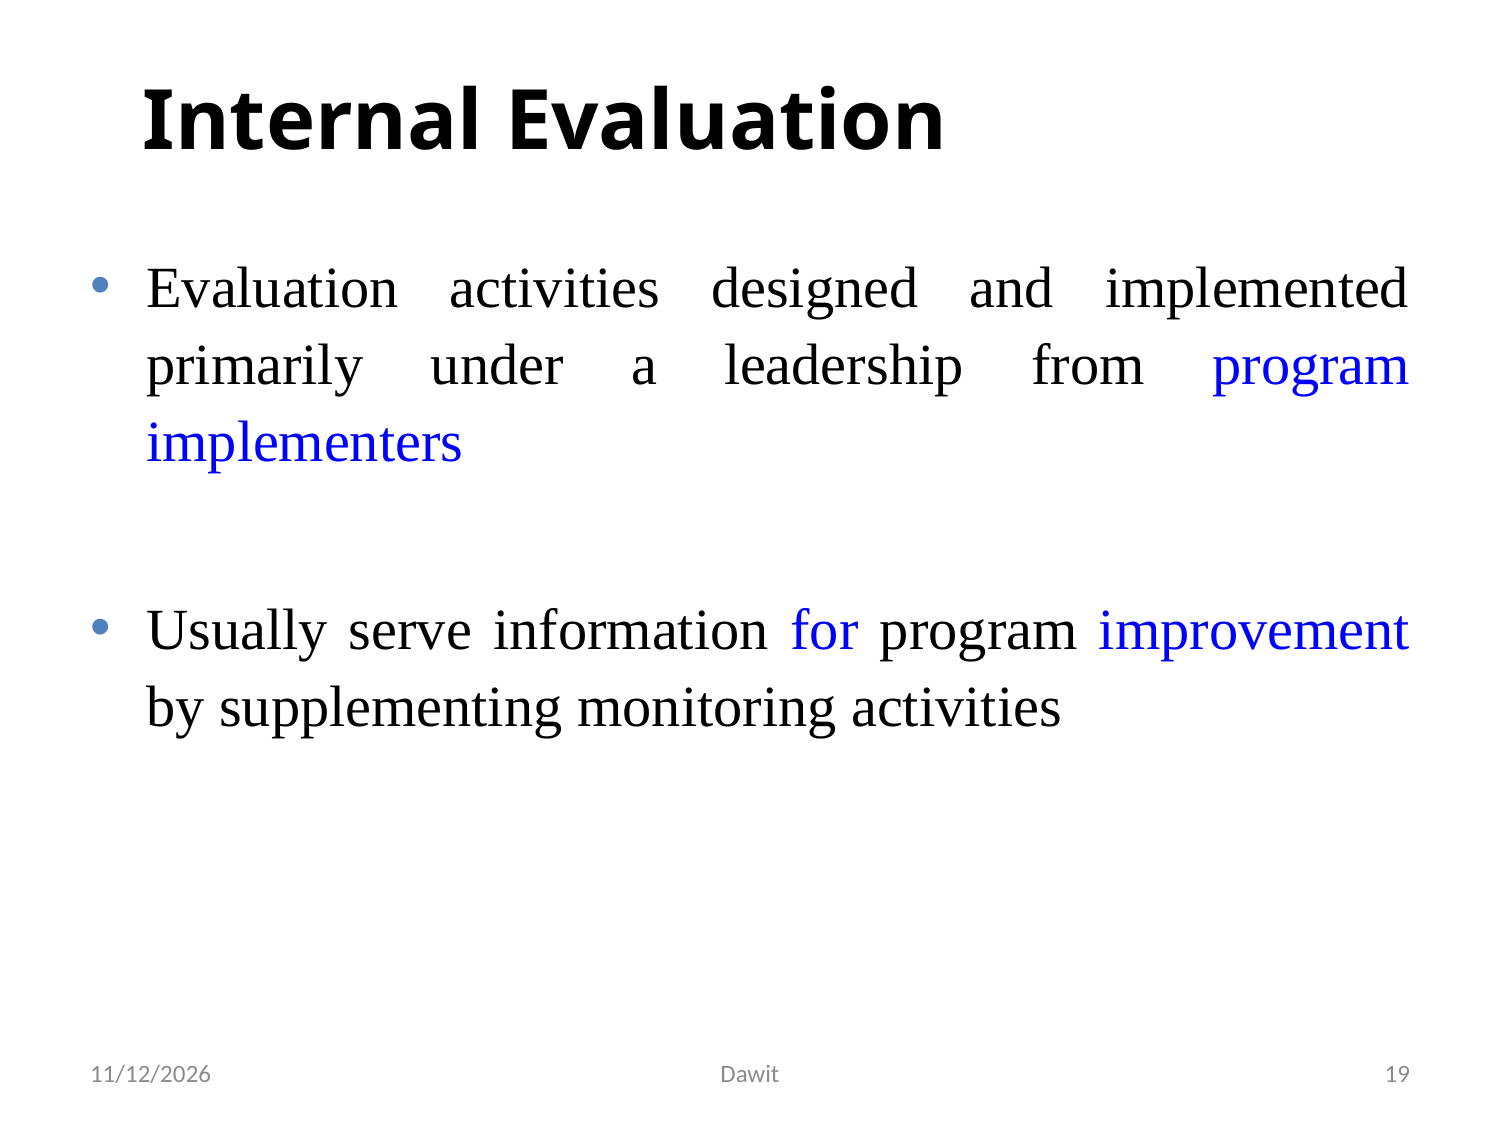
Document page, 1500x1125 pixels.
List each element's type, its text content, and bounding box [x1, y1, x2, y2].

slide_number 19 [1074, 1042, 1425, 1103]
footer Dawit [512, 1042, 988, 1103]
title Internal Evaluation [75, 45, 1038, 188]
list Evaluation activities designed and implemented primarily under a leadership from program implementers Usually serve information for program improvement by supplementing monitoring activities [75, 235, 1425, 978]
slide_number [75, 1042, 425, 1103]
